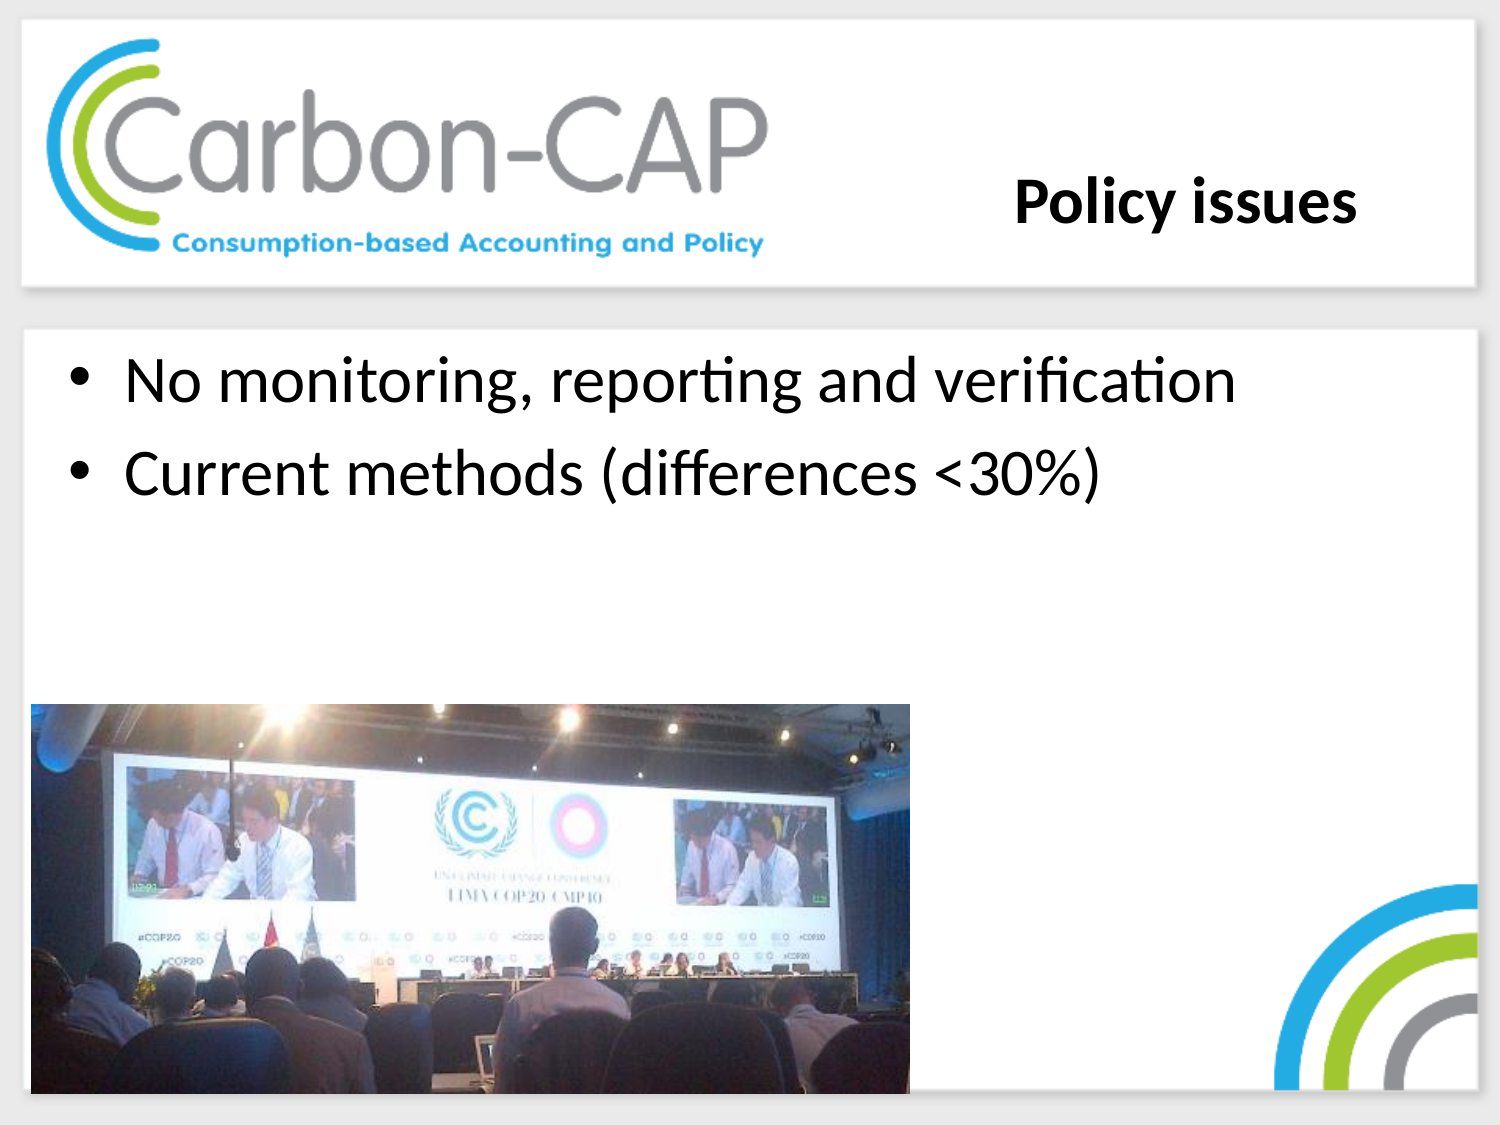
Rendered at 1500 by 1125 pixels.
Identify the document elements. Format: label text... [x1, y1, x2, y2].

picture [0, 0, 1500, 1125]
list No monitoring, reporting and verification Current methods (differences <30%) [53, 279, 1439, 1000]
text_box Policy issues [999, 148, 1374, 244]
